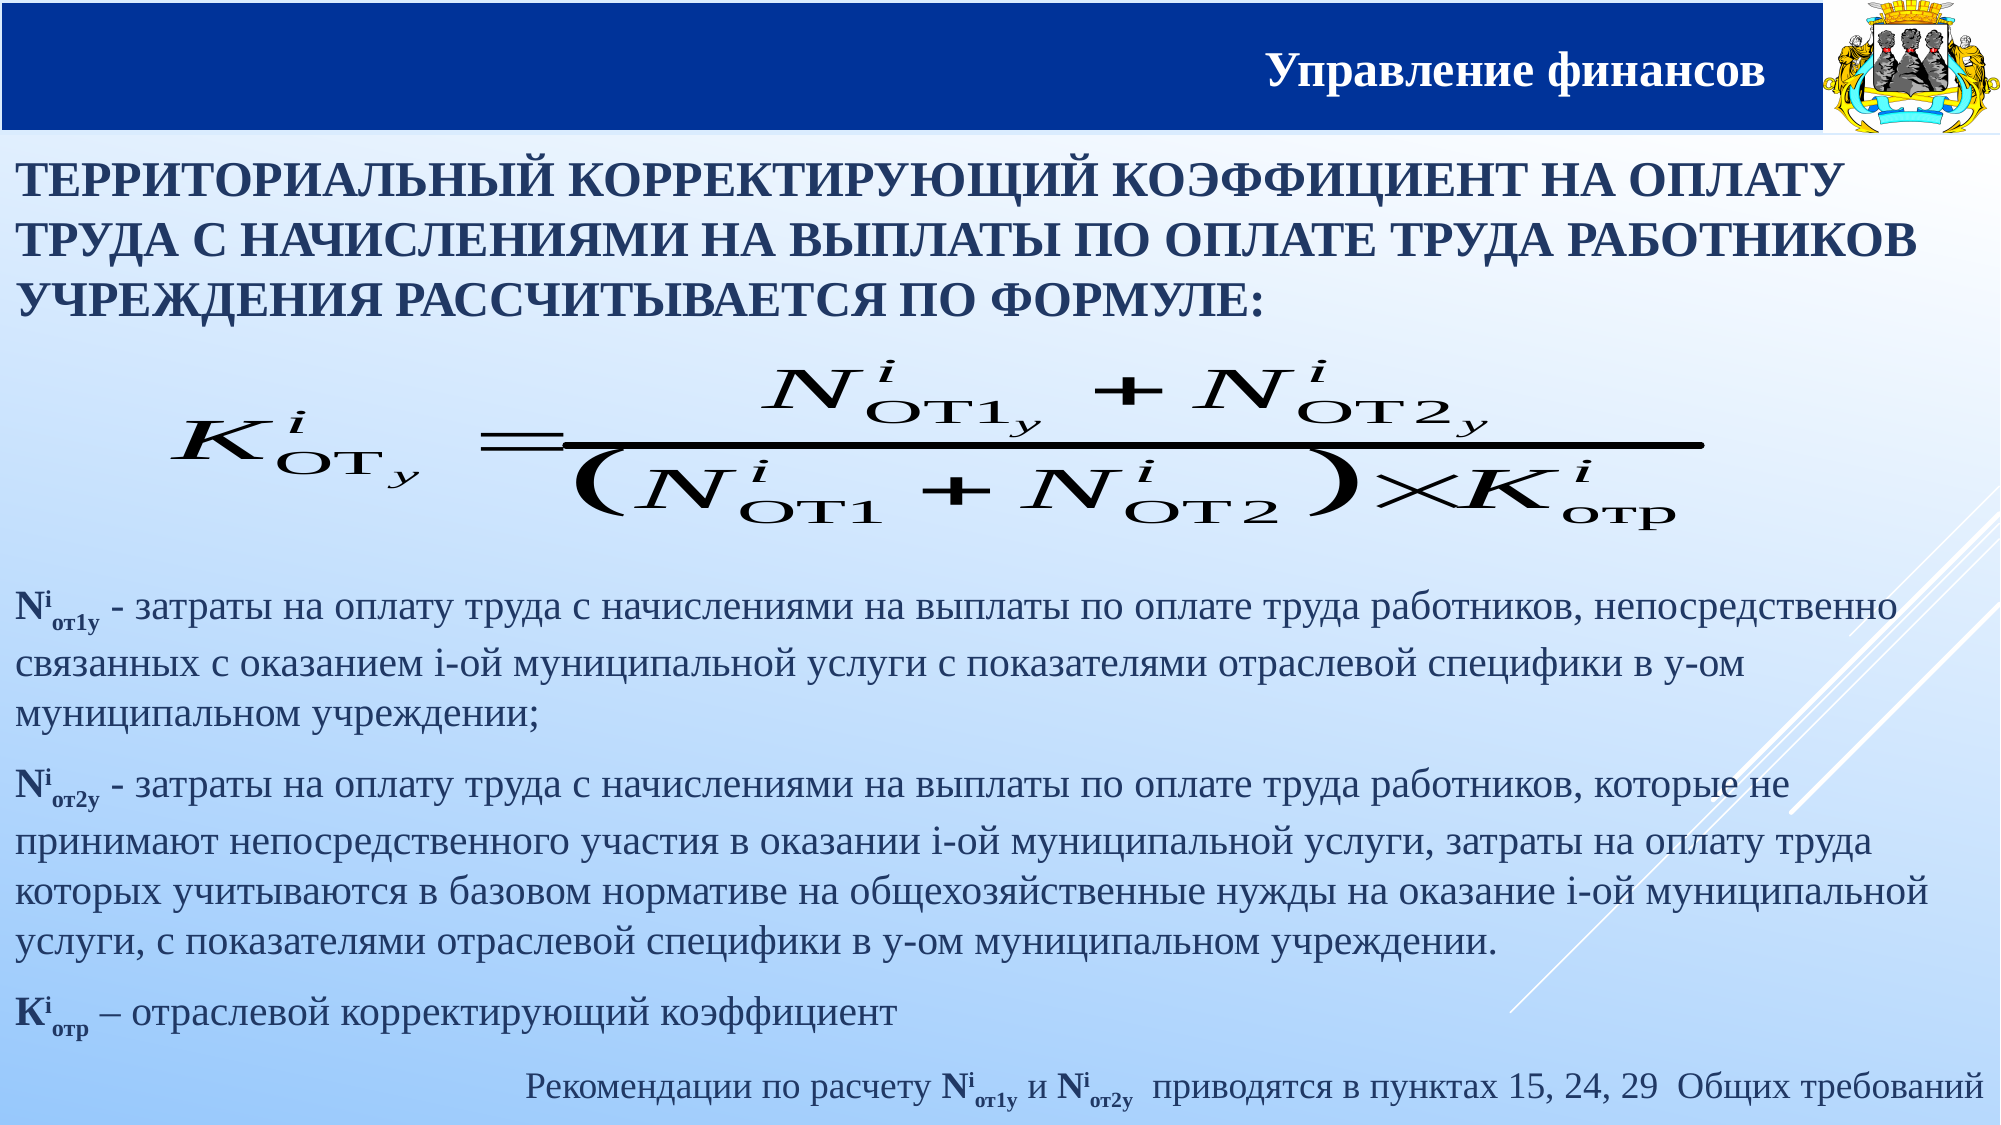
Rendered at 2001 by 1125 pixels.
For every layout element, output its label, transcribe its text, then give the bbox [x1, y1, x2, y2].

picture [146, 343, 1729, 547]
text_box Управление финансов [0, 0, 1823, 134]
title Территориальный корректирующий коэффициент на оплату труда с начислениями на выплаты по оплате труда работников учреждения рассчитывается по формуле: [0, 134, 2000, 341]
list Niот1у - затраты на оплату труда с начислениями на выплаты по оплате труда работников, непосредственно связанных с оказанием i-ой муниципальной услуги с показателями отраслевой специфики в у-ом муниципальном учреждении; Niот2у - затраты на оплату труда с начислениями на выплаты по оплате труда работников, которые не принимают непосредственного участия в оказании i-ой муниципальной услуги, затраты на оплату труда которых учитываются в базовом нормативе на общехозяйственные нужды на оказание i-ой муниципальной услуги, с показателями отраслевой специфики в y-ом муниципальном учреждении. Кiотр – отраслевой корректирующий коэффициент Рекомендации по расчету Niот1у и Niот2у приводятся в пунктах 15, 24, 29 Общих требований [0, 564, 2000, 1125]
picture [1823, 0, 2000, 134]
